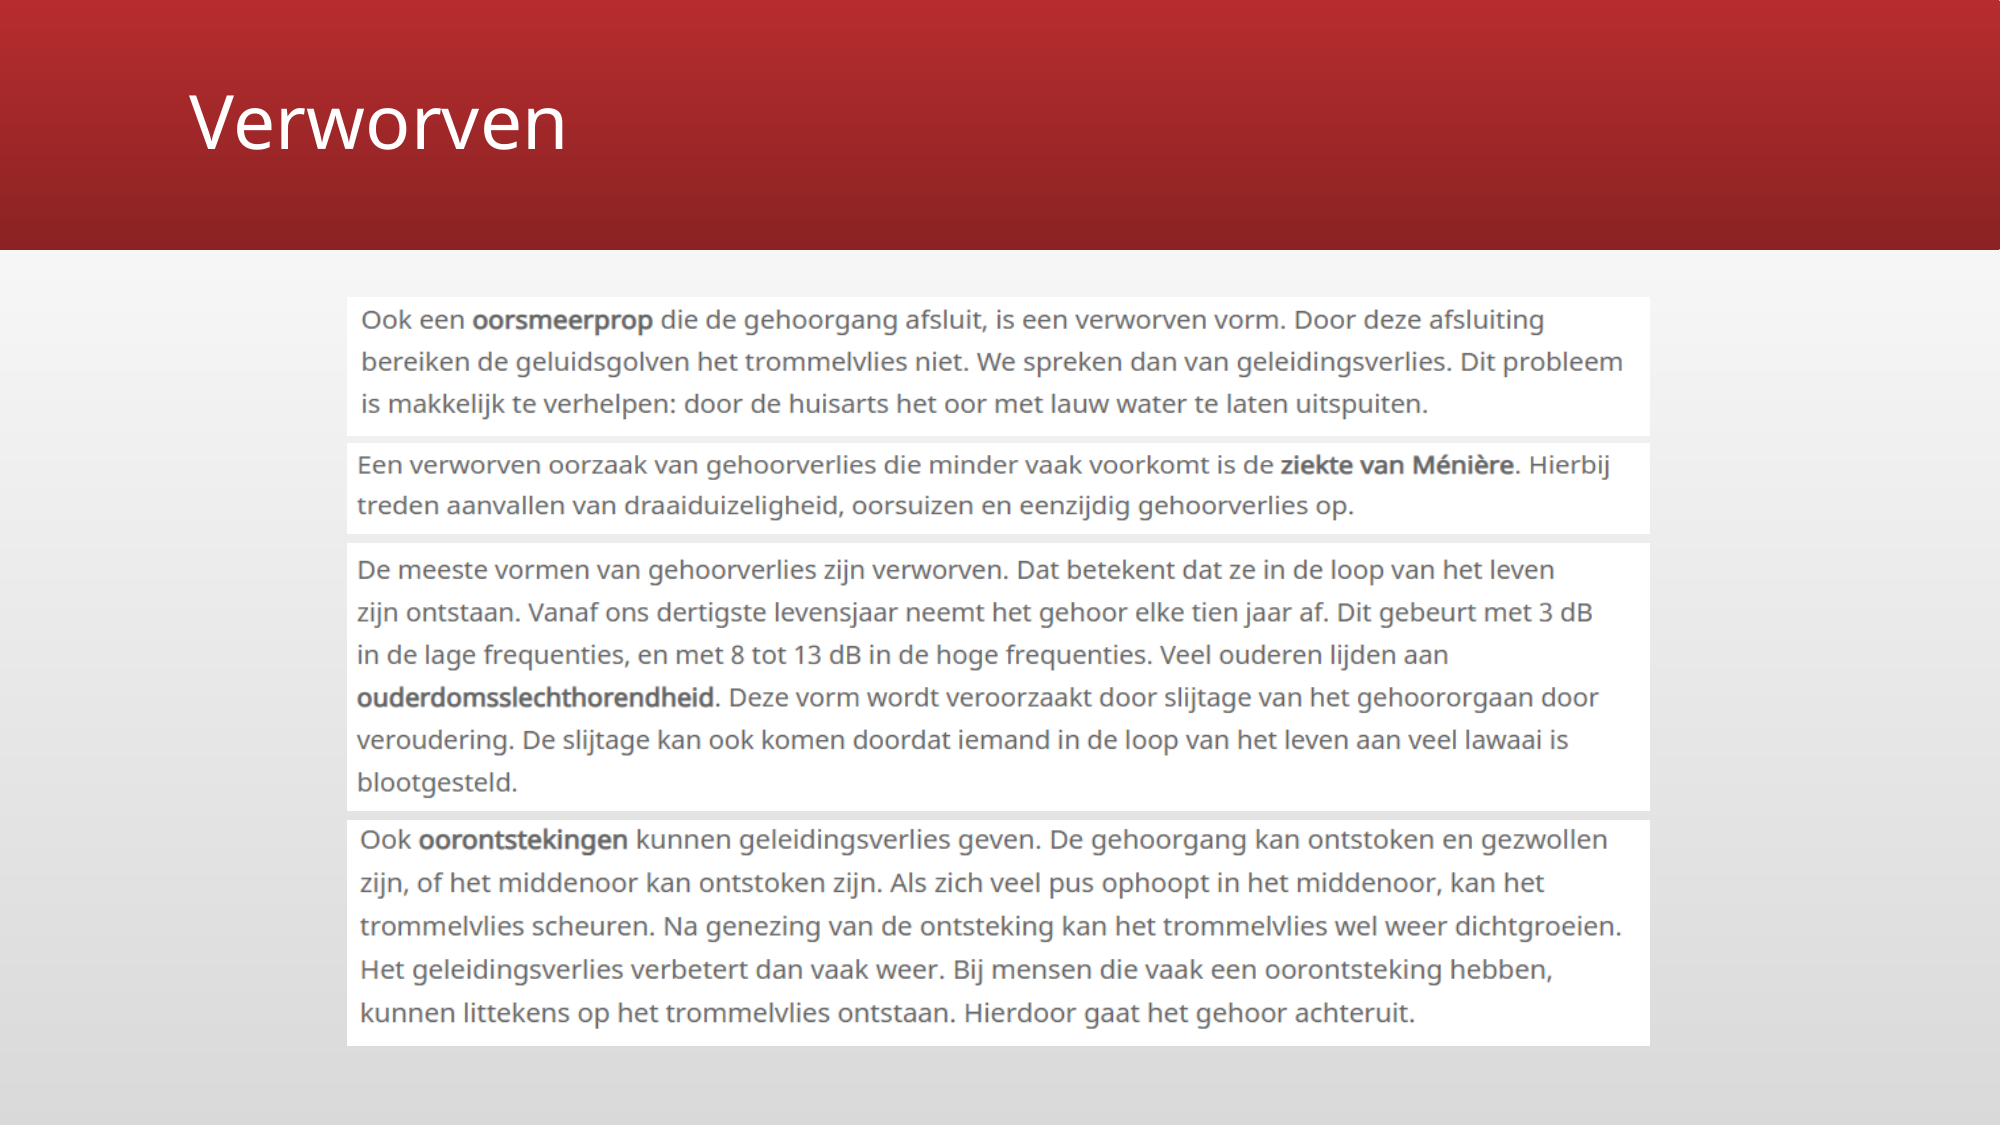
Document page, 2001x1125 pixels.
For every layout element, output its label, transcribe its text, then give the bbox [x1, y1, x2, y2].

picture [347, 443, 1650, 534]
picture [347, 297, 1650, 436]
picture [347, 820, 1650, 1046]
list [347, 543, 1650, 811]
title Verworven [174, 16, 1825, 234]
